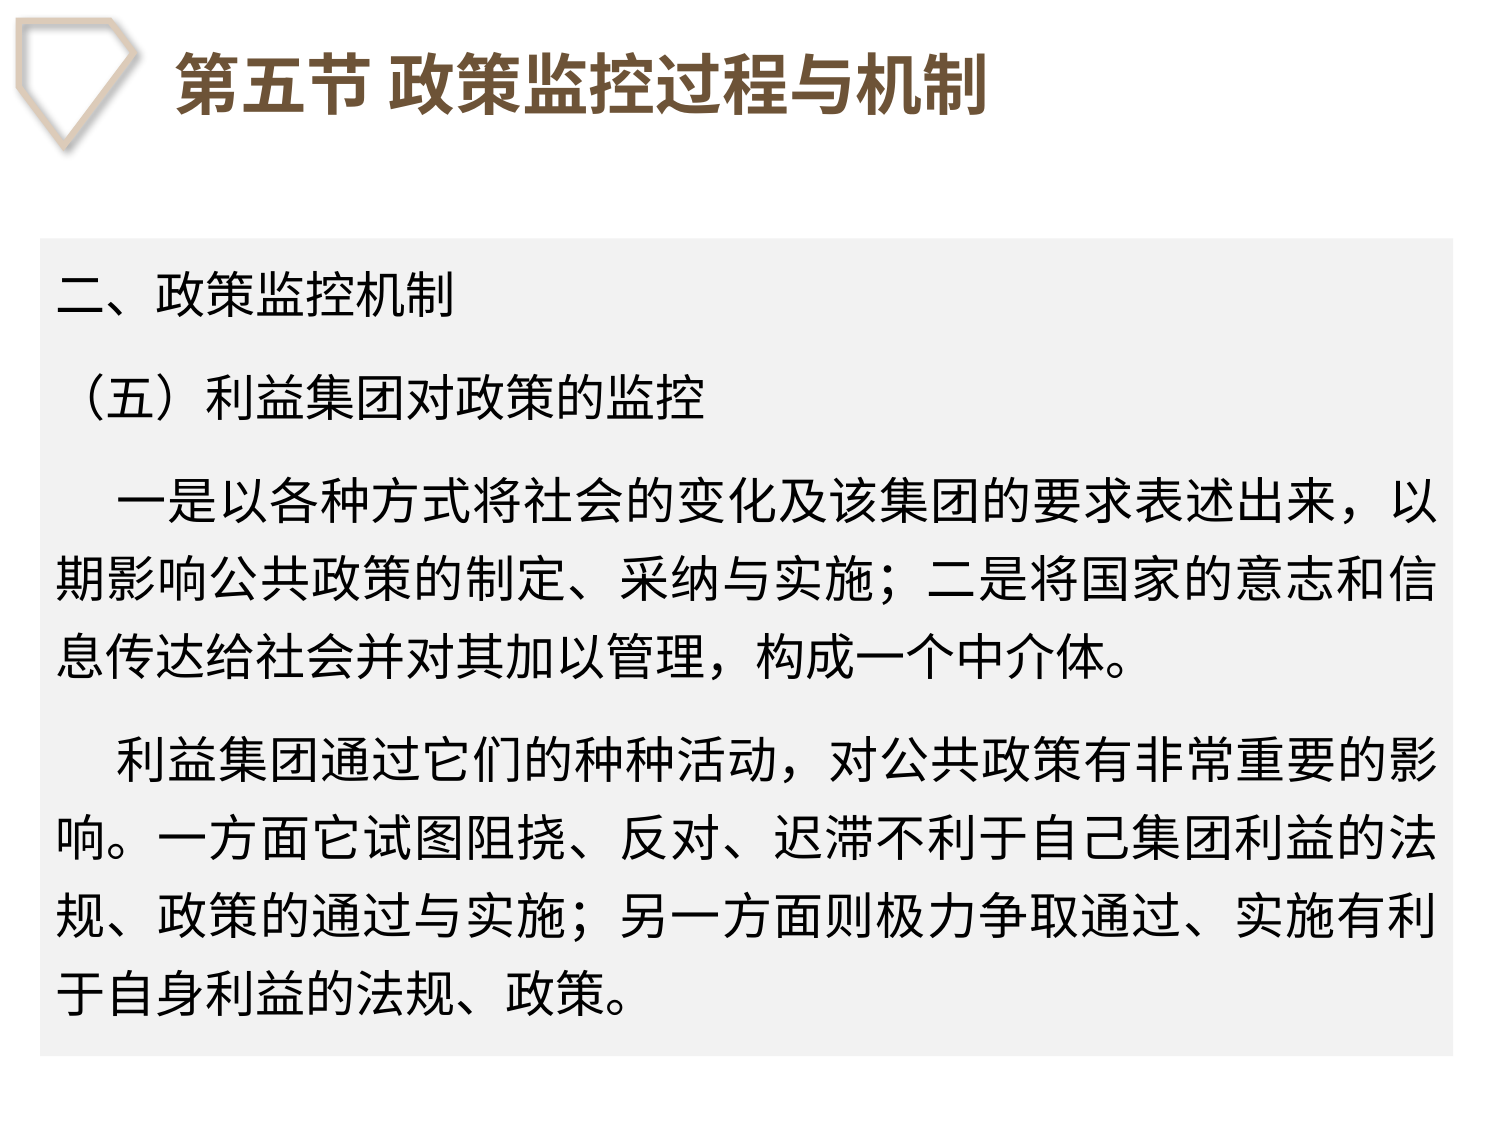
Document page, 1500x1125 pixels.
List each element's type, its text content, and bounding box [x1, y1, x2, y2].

title 第五节 政策监控过程与机制 [158, 18, 1456, 159]
list 二、政策监控机制 （五）利益集团对政策的监控 一是以各种方式将社会的变化及该集团的要求表述出来，以期影响公共政策的制定、采纳与实施；二是将国家的意志和信息传达给社会并对其加以管理，构成一个中介体。 利益集团通过它们的种种活动，对公共政策有非常重要的影响。一方面它试图阻挠、反对、迟滞不利于自己集团利益的法规、政策的通过与实施；另一方面则极力争取通过、实施有利于自身利益的法规、政策。 [40, 238, 1454, 1057]
